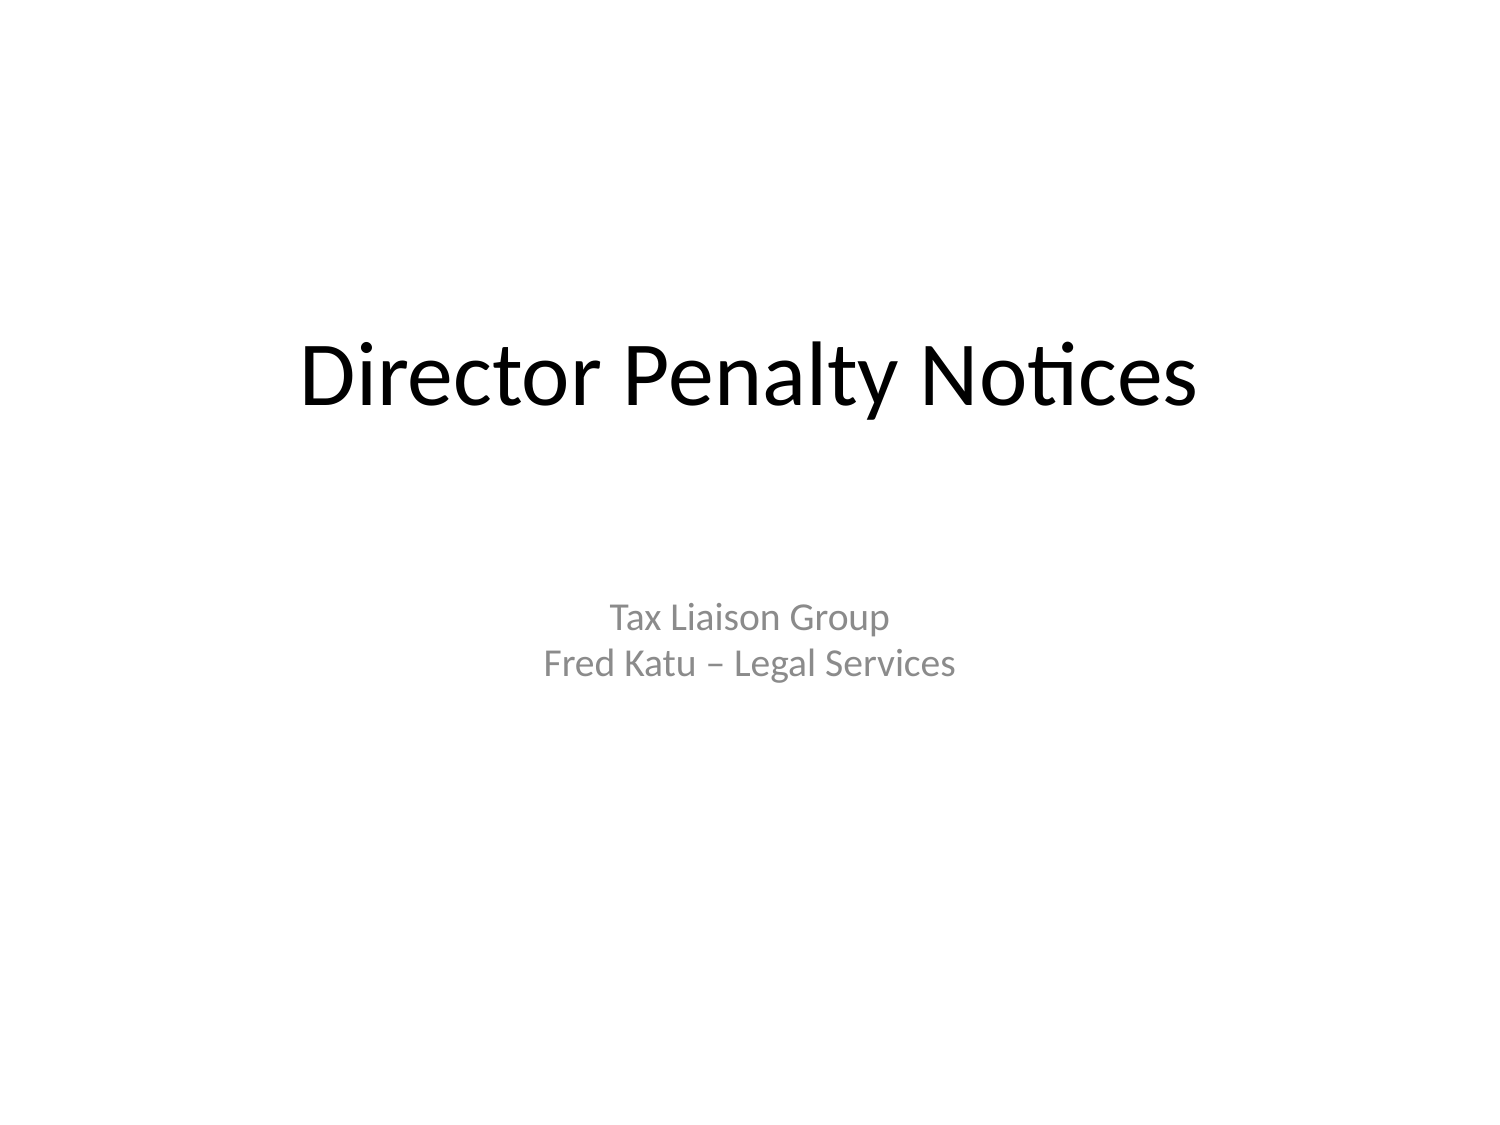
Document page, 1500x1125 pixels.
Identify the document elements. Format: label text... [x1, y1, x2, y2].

title Director Penalty Notices [112, 287, 1388, 450]
subtitle Tax Liaison Group Fred Katu – Legal Services [112, 592, 1388, 790]
